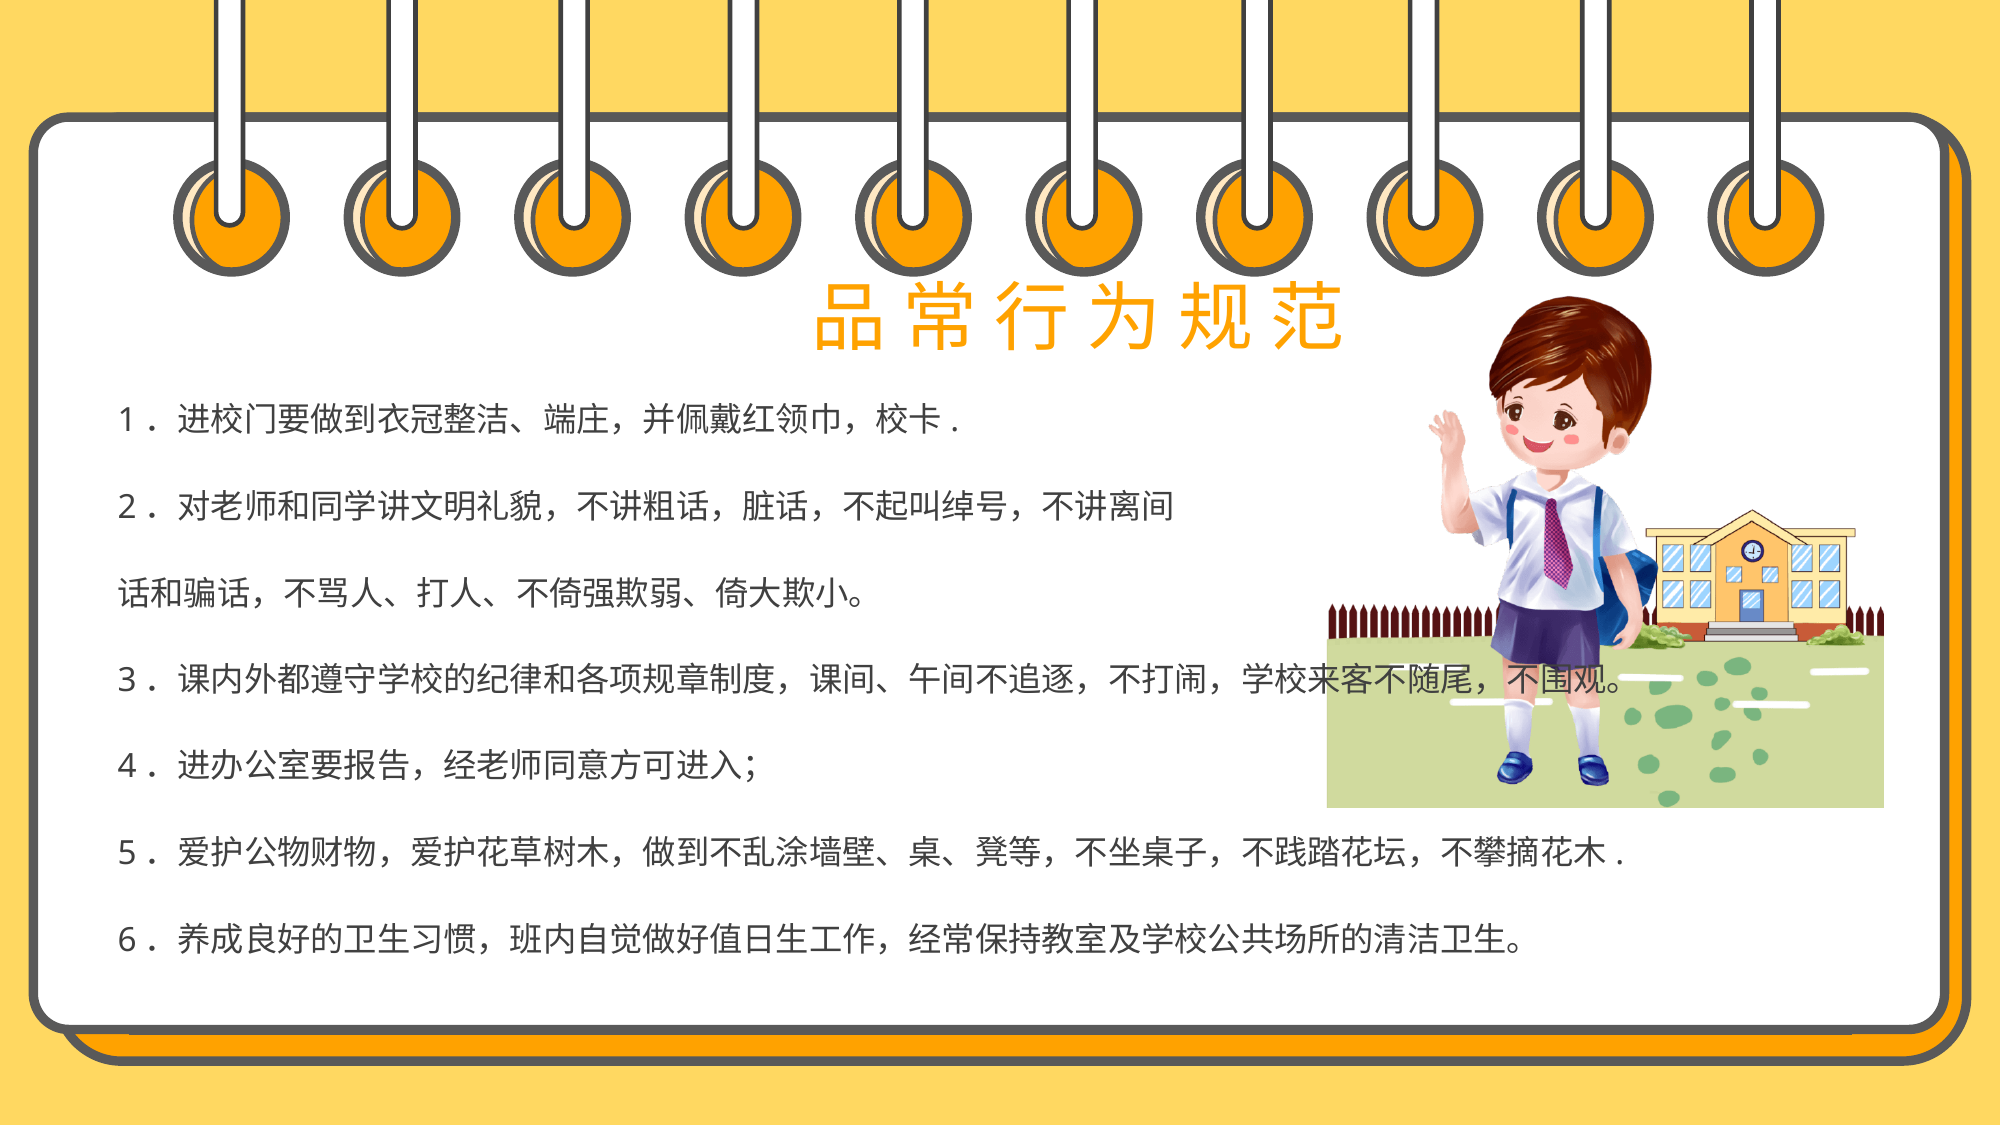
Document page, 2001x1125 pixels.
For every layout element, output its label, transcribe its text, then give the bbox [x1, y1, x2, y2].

picture [1326, 251, 1884, 809]
text_box 品 常 行 为 规 范 [751, 261, 1326, 351]
text_box 1．进校门要做到衣冠整洁、端庄，并佩戴红领巾，校卡. 2．对老师和同学讲文明礼貌，不讲粗话，脏话，不起叫绰号，不讲离间 话和骗话，不骂人、打人、不倚强欺弱、倚大欺小。 3．课内外都遵守学校的纪律和各项规章制度，课间、午间不追逐，不打闹，学校来客不随尾，不围观。 4．进办公室要报告，经老师同意方可进入； 5．爱护公物财物，爱护花草树木，做到不乱涂墙壁、桌、凳等，不坐桌子，不践踏花坛，不攀摘花木. 6．养成良好的卫生习惯，班内自觉做好值日生工作，经常保持教室及学校公共场所的清洁卫生。 [102, 351, 1815, 954]
